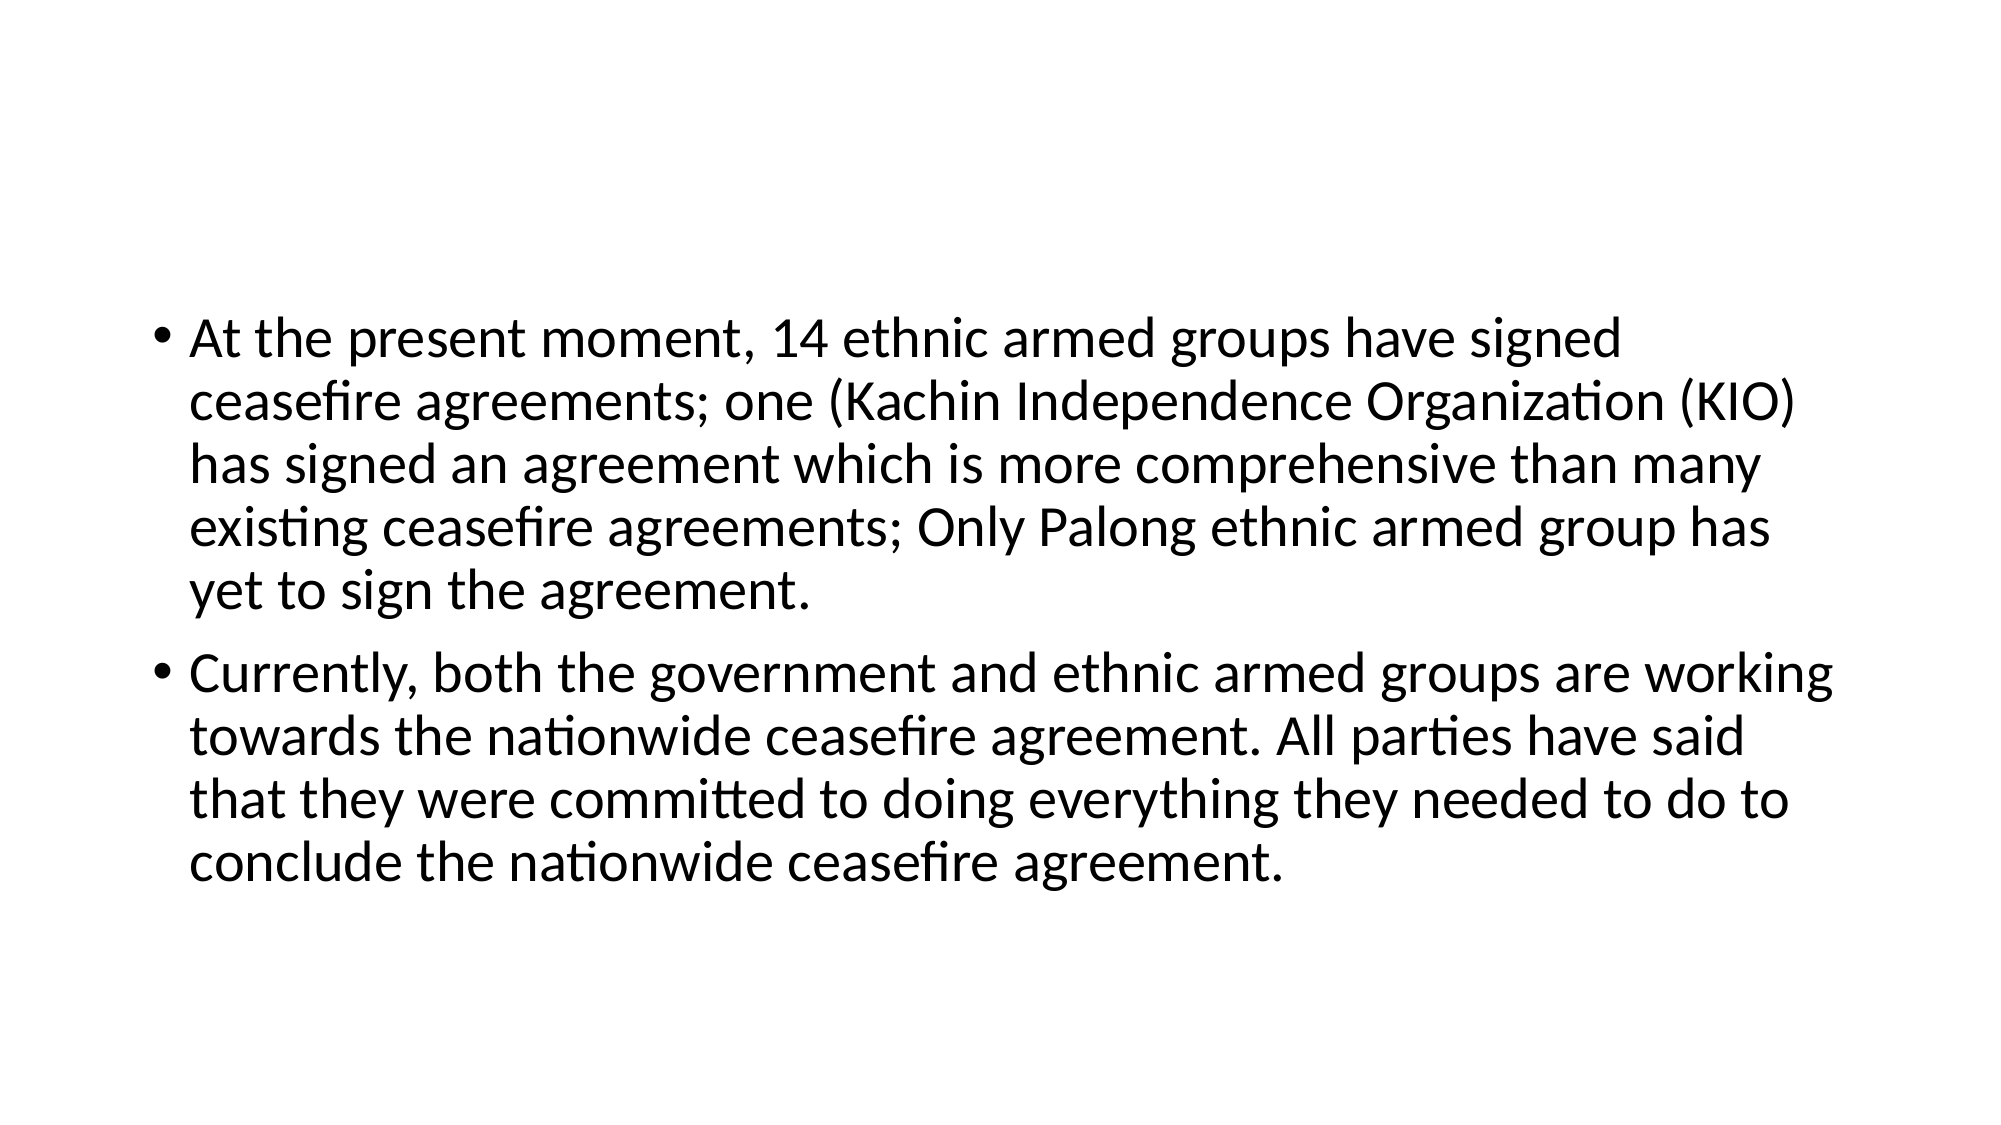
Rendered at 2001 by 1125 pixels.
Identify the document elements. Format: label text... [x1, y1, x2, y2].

list At the present moment, 14 ethnic armed groups have signed ceasefire agreements; one (Kachin Independence Organization (KIO) has signed an agreement which is more comprehensive than many existing ceasefire agreements; Only Palong ethnic armed group has yet to sign the agreement. Currently, both the government and ethnic armed groups are working towards the nationwide ceasefire agreement. All parties have said that they were committed to doing everything they needed to do to conclude the nationwide ceasefire agreement. [137, 299, 1863, 1014]
